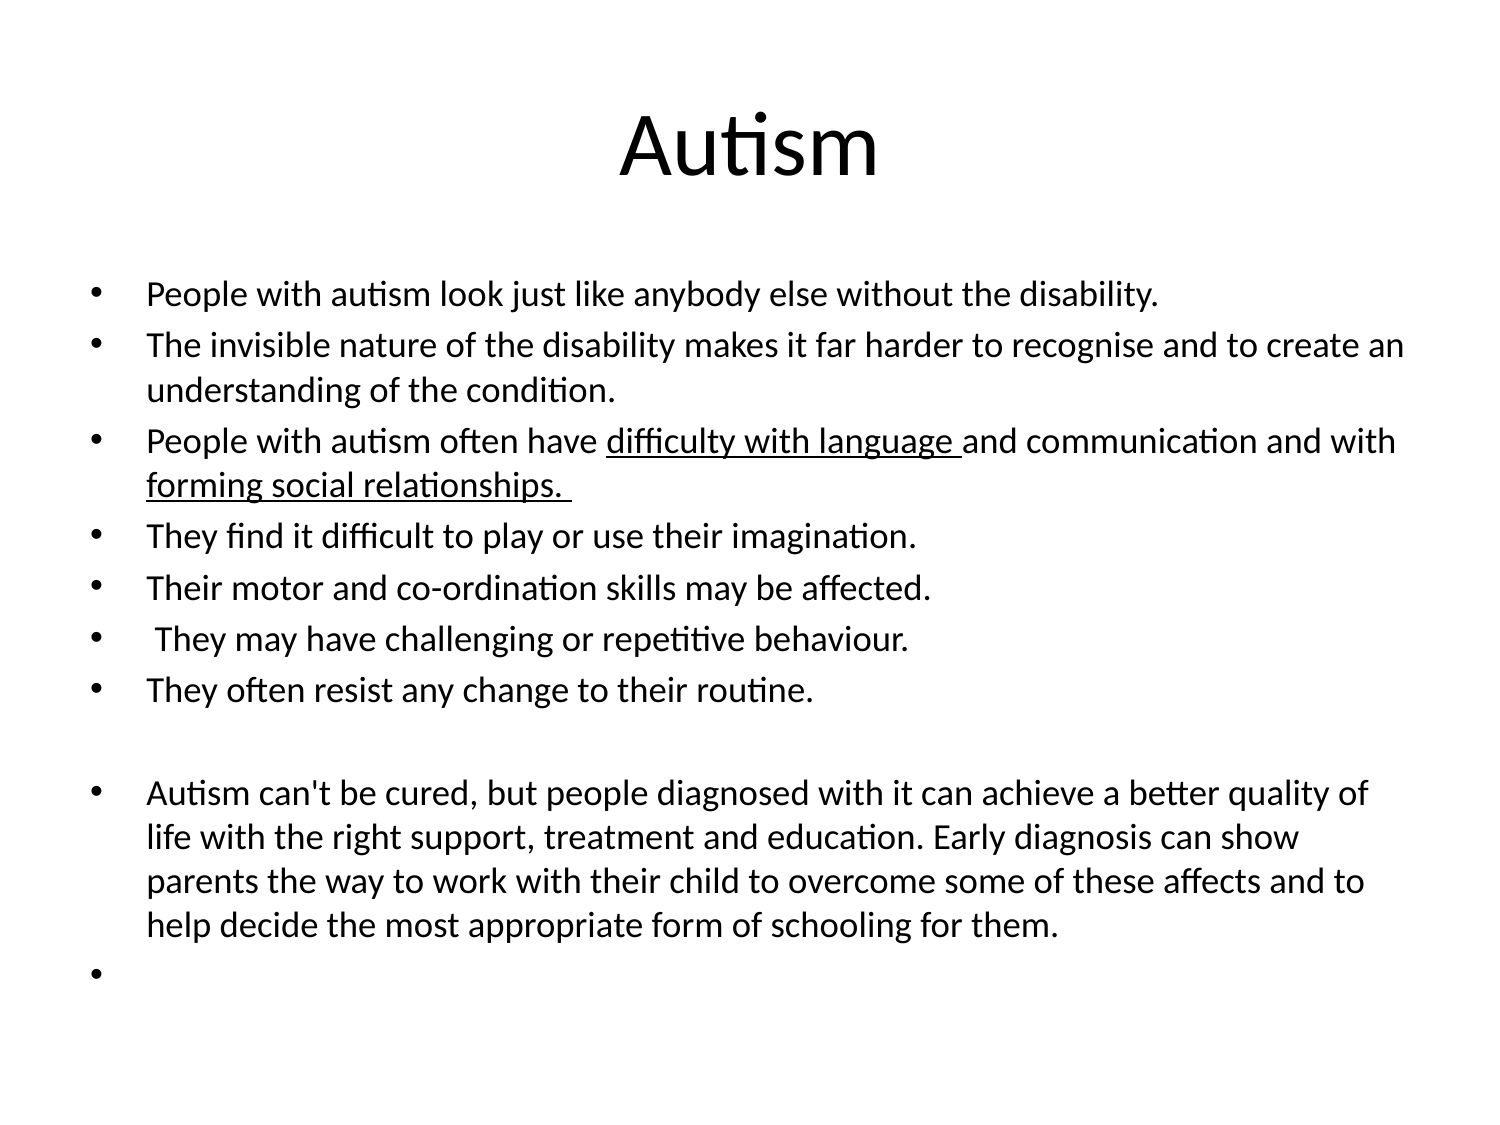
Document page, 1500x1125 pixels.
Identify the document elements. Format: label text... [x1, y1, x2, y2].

title Autism [74, 44, 1426, 233]
list People with autism look just like anybody else without the disability. The invisible nature of the disability makes it far harder to recognise and to create an understanding of the condition. People with autism often have difficulty with language and communication and with forming social relationships. They find it difficult to play or use their imagination. Their motor and co-ordination skills may be affected. They may have challenging or repetitive behaviour. They often resist any change to their routine. Autism can't be cured, but people diagnosed with it can achieve a better quality of life with the right support, treatment and education. Early diagnosis can show parents the way to work with their child to overcome some of these affects and to help decide the most appropriate form of schooling for them. [74, 262, 1426, 1006]
